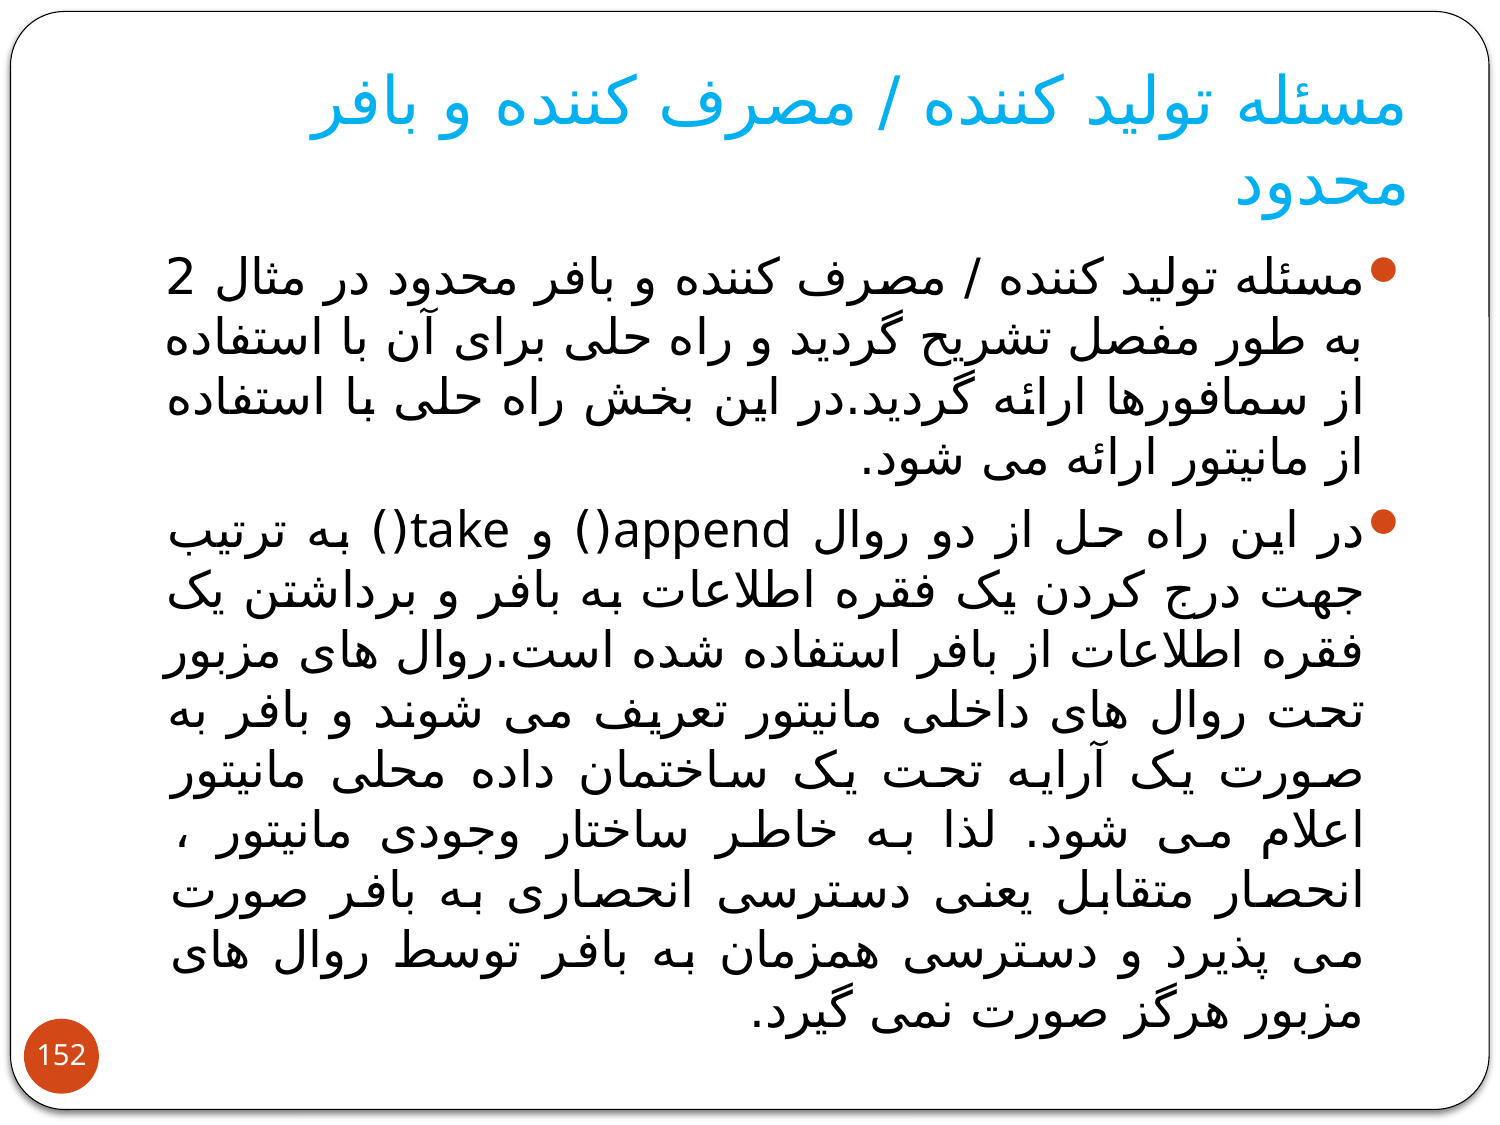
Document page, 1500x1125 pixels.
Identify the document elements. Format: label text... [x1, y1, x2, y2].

title مسئله تولید کننده / مصرف کننده و بافر محدود [150, 45, 1425, 233]
slide_number 152 [23, 1018, 99, 1094]
list مسئله تولید کننده / مصرف کننده و بافر محدود در مثال 2 به طور مفصل تشریح گردید و راه حلی برای آن با استفاده از سمافورها ارائه گردید.در این بخش راه حلی با استفاده از مانیتور ارائه می شود. در این راه حل از دو روال append() و take() به ترتیب جهت درج کردن یک فقره اطلاعات به بافر و برداشتن یک فقره اطلاعات از بافر استفاده شده است.روال های مزبور تحت روال های داخلی مانیتور تعریف می شوند و بافر به صورت یک آرایه تحت یک ساختمان داده محلی مانیتور اعلام می شود. لذا به خاطر ساختار وجودی مانیتور ، انحصار متقابل یعنی دسترسی انحصاری به بافر صورت می پذیرد و دسترسی همزمان به بافر توسط روال های مزبور هرگز صورت نمی گیرد. [150, 237, 1425, 988]
